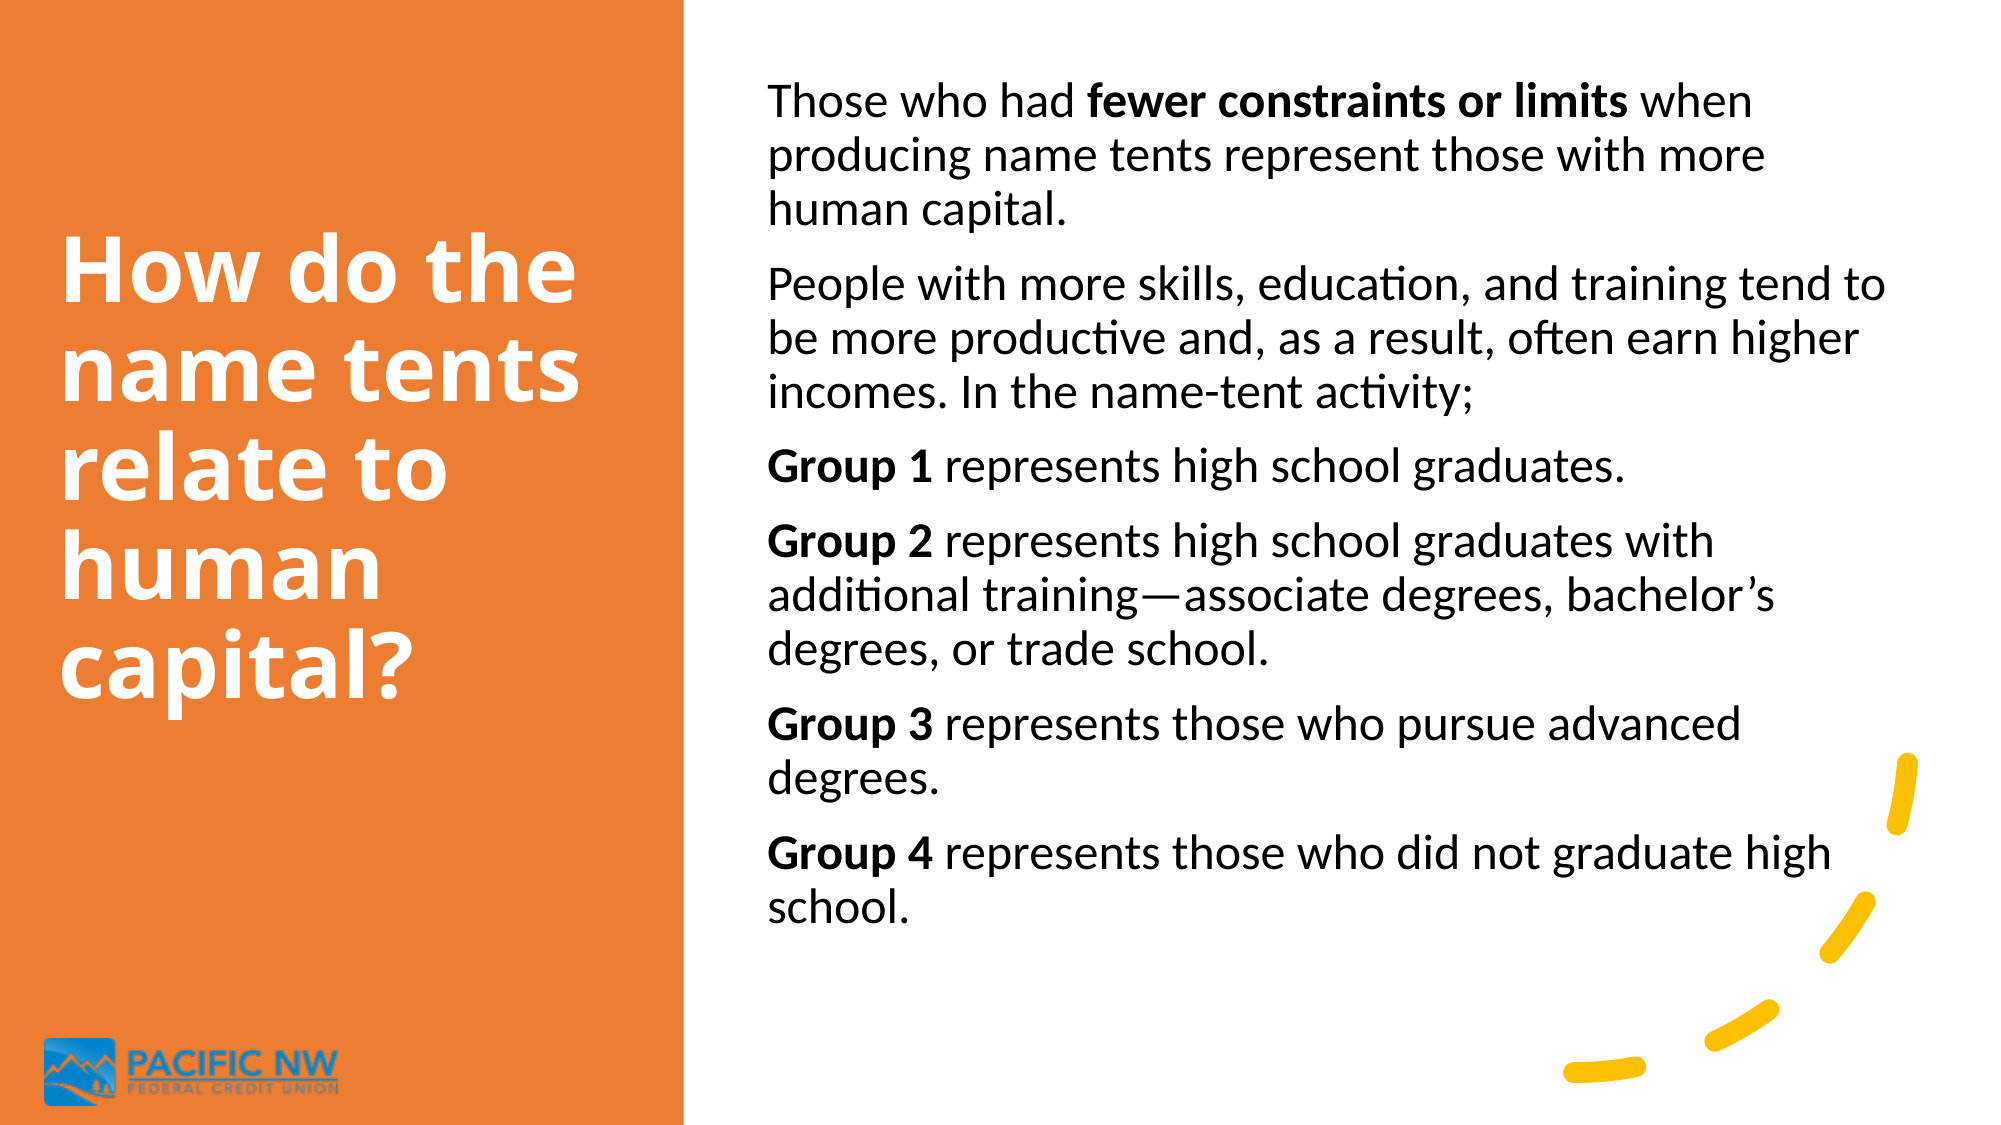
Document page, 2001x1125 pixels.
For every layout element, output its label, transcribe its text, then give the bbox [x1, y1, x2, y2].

text_box [1572, 1009, 1771, 1074]
text_box [685, 0, 2000, 1125]
title How do the name tents relate to human capital? [43, 97, 671, 846]
list Those who had fewer constraints or limits when producing name tents represent those with more human capital. People with more skills, education, and training tend to be more productive and, as a result, often earn higher incomes. In the name-tent activity; Group 1 represents high school graduates. Group 2 represents high school graduates with additional training—associate degrees, bachelor’s degrees, or trade school. Group 3 represents those who pursue advanced degrees. Group 4 represents those who did not graduate high school. [752, 0, 1932, 1009]
text_box [0, 0, 685, 1125]
picture [44, 1038, 338, 1106]
